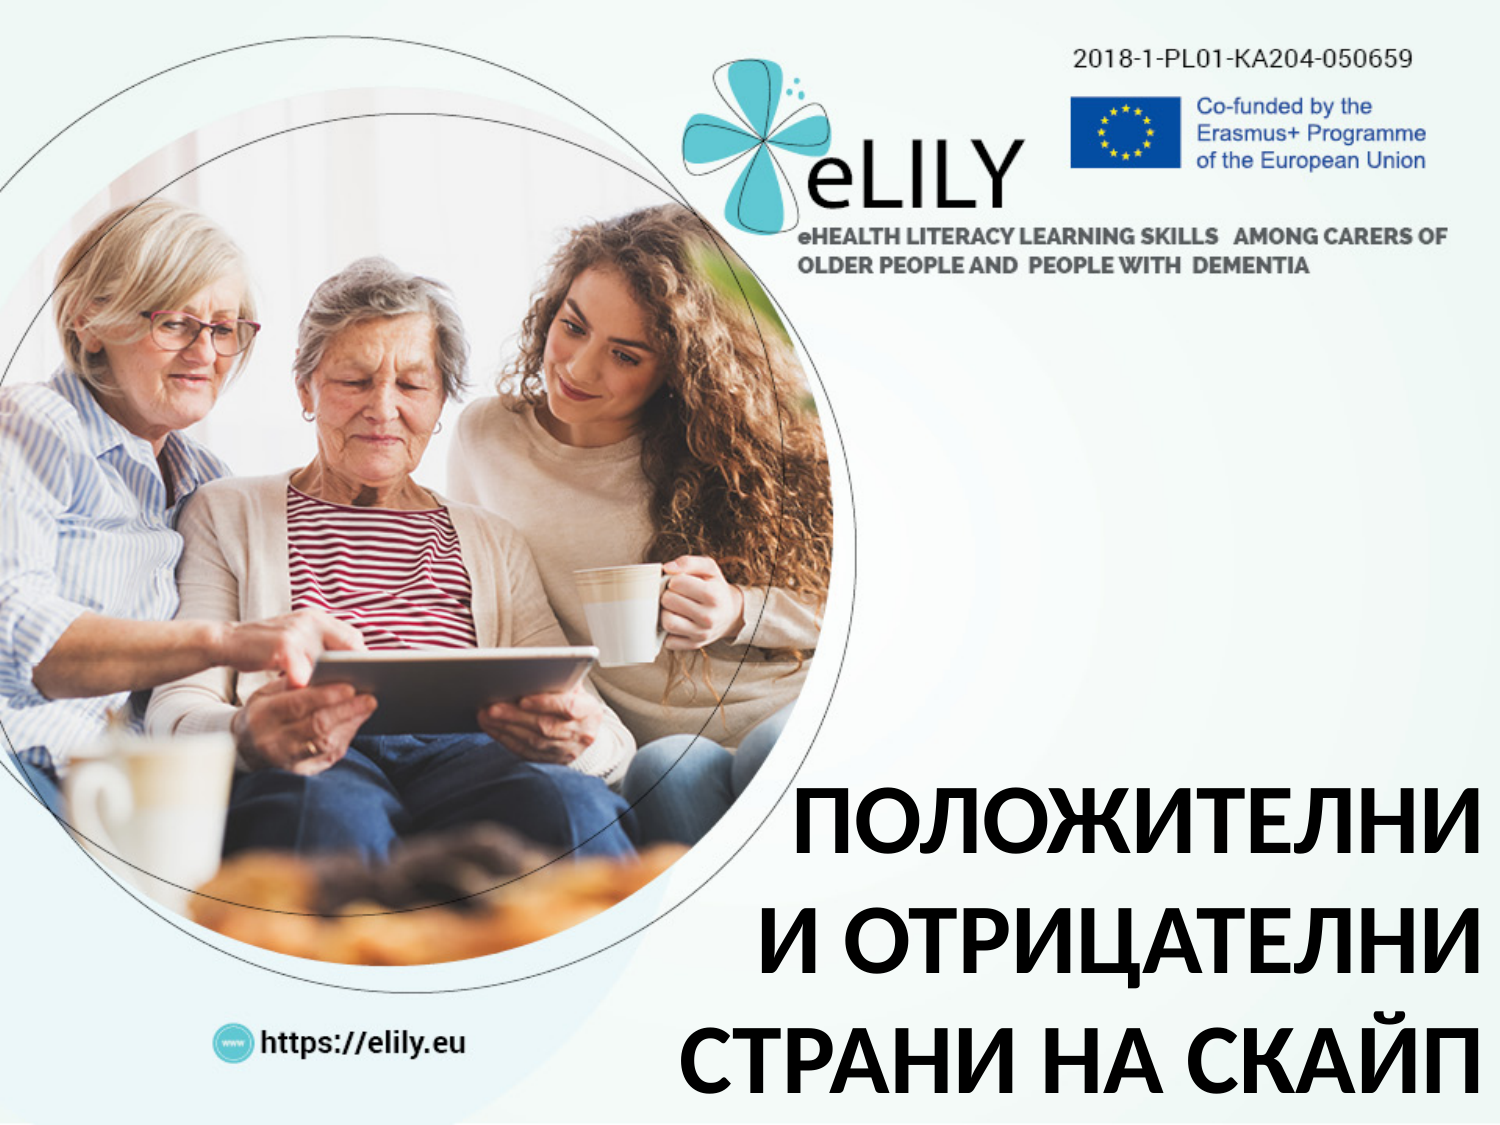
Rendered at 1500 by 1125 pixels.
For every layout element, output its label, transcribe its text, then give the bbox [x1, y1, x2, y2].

picture [0, 0, 1500, 1125]
text_box ПОЛОЖИТЕЛНИ И ОТРИЦАТЕЛНИ СТРАНИ НА СКАЙП [620, 746, 1500, 1121]
